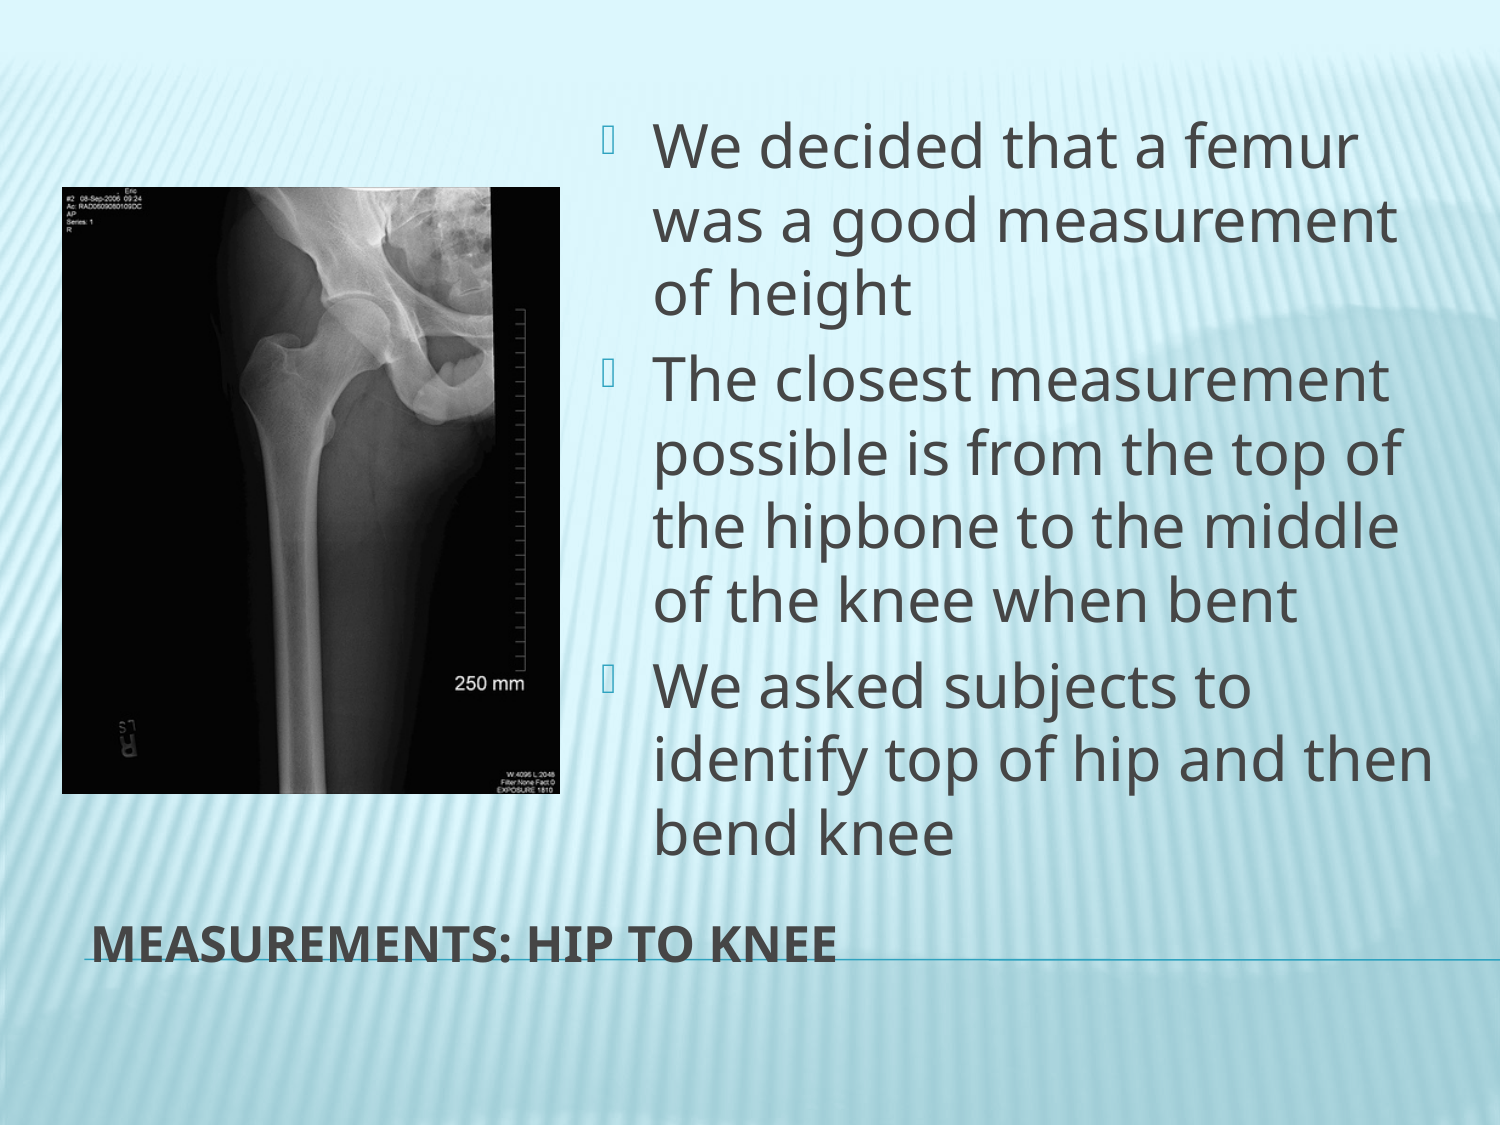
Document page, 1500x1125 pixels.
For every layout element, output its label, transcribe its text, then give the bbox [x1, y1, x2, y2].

picture [62, 187, 560, 794]
list We decided that a femur was a good measurement of height The closest measurement possible is from the top of the hipbone to the middle of the knee when bent We asked subjects to identify top of hip and then bend knee [586, 99, 1463, 888]
title Measurements: Hip to Knee [75, 900, 1463, 986]
